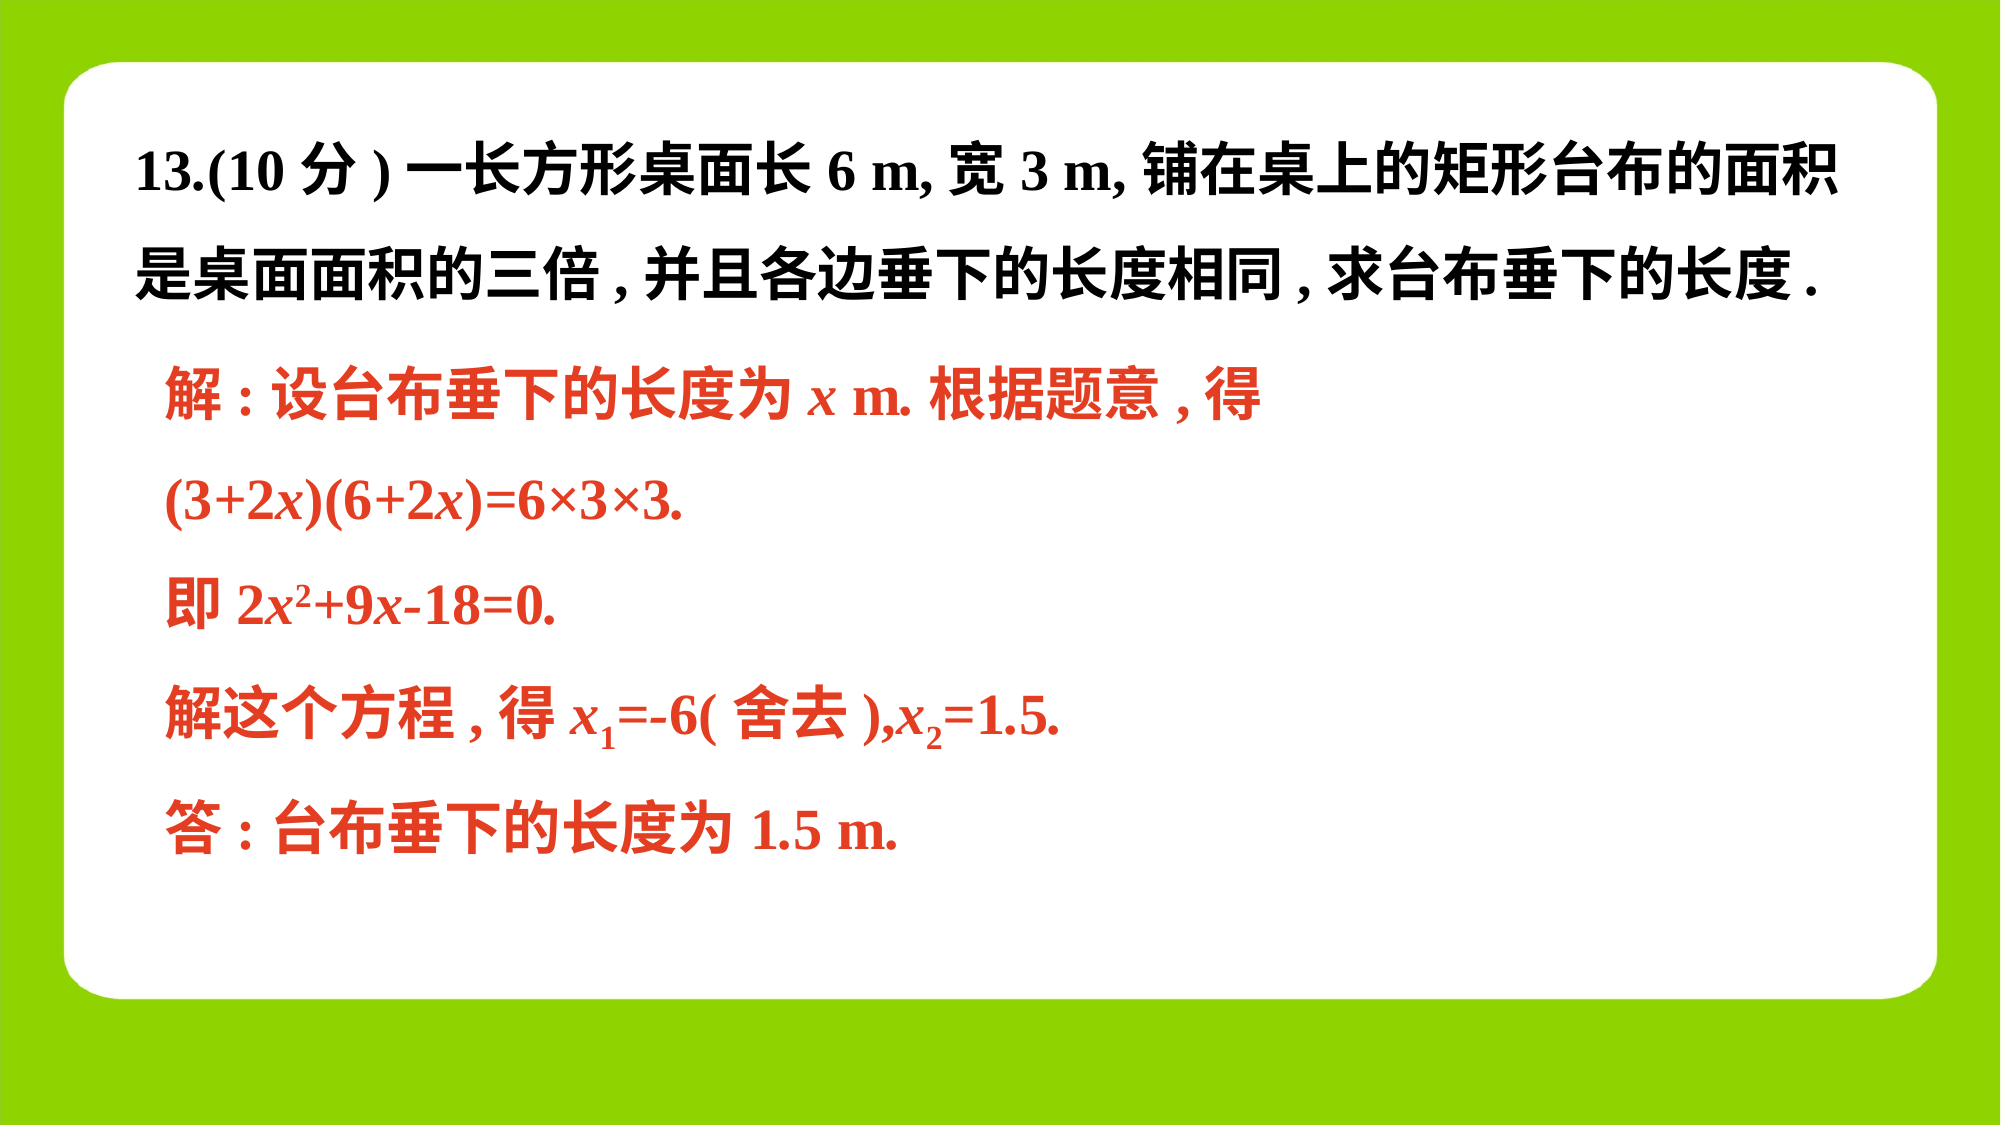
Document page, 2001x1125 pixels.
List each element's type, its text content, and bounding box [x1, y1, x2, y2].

text_box 解:设台布垂下的长度为x m.根据题意,得 (3+2x)(6+2x)=6×3×3. 即2x2+9x-18=0. 解这个方程,得x1=-6(舍去),x2=1.5. 答:台布垂下的长度为1.5 m. [149, 314, 1367, 869]
text_box 13.(10分)一长方形桌面长6 m,宽3 m,铺在桌上的矩形台布的面积是桌面面积的三倍,并且各边垂下的长度相同,求台布垂下的长度. [119, 89, 1880, 315]
picture [0, 0, 2001, 1125]
